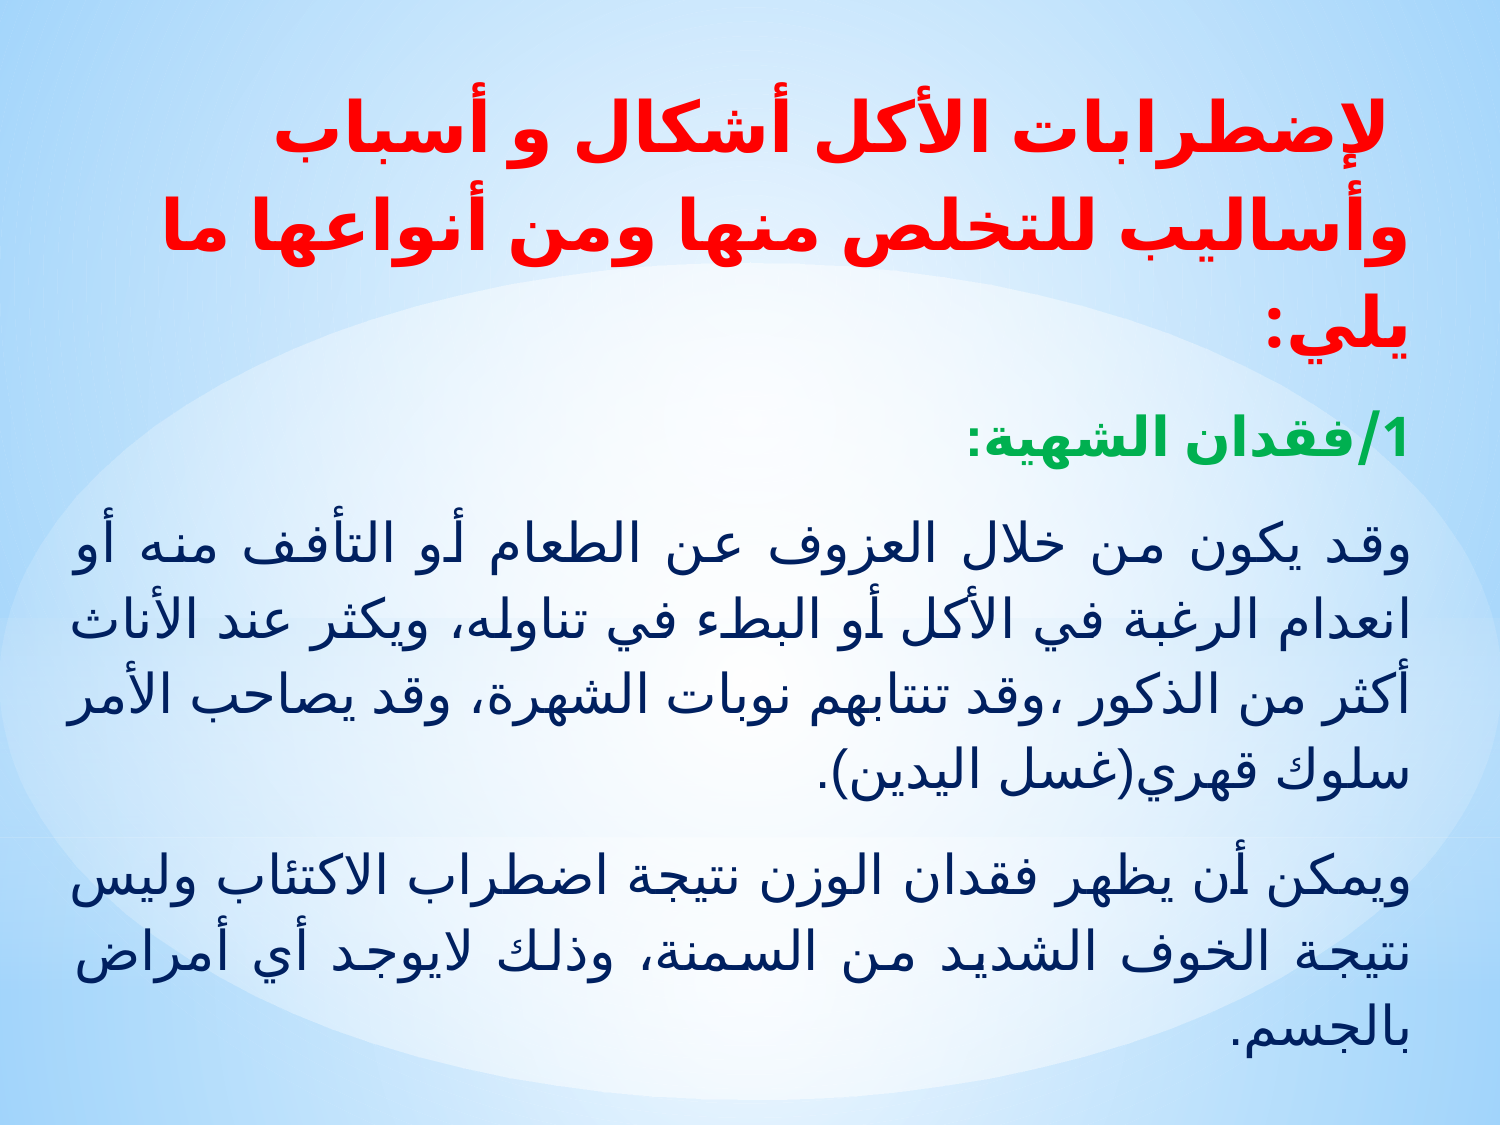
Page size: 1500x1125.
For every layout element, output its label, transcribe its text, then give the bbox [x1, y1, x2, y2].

list لإضطرابات الأكل أشكال و أسباب وأساليب للتخلص منها ومن أنواعها ما يلي: 1/فقدان الشهية: وقد يكون من خلال العزوف عن الطعام أو التأفف منه أو انعدام الرغبة في الأكل أو البطء في تناوله، ويكثر عند الأناث أكثر من الذكور ،وقد تنتابهم نوبات الشهرة، وقد يصاحب الأمر سلوك قهري(غسل اليدين). ويمكن أن يظهر فقدان الوزن نتيجة اضطراب الاكتئاب وليس نتيجة الخوف الشديد من السمنة، وذلك لايوجد أي أمراض بالجسم. [53, 54, 1436, 1071]
